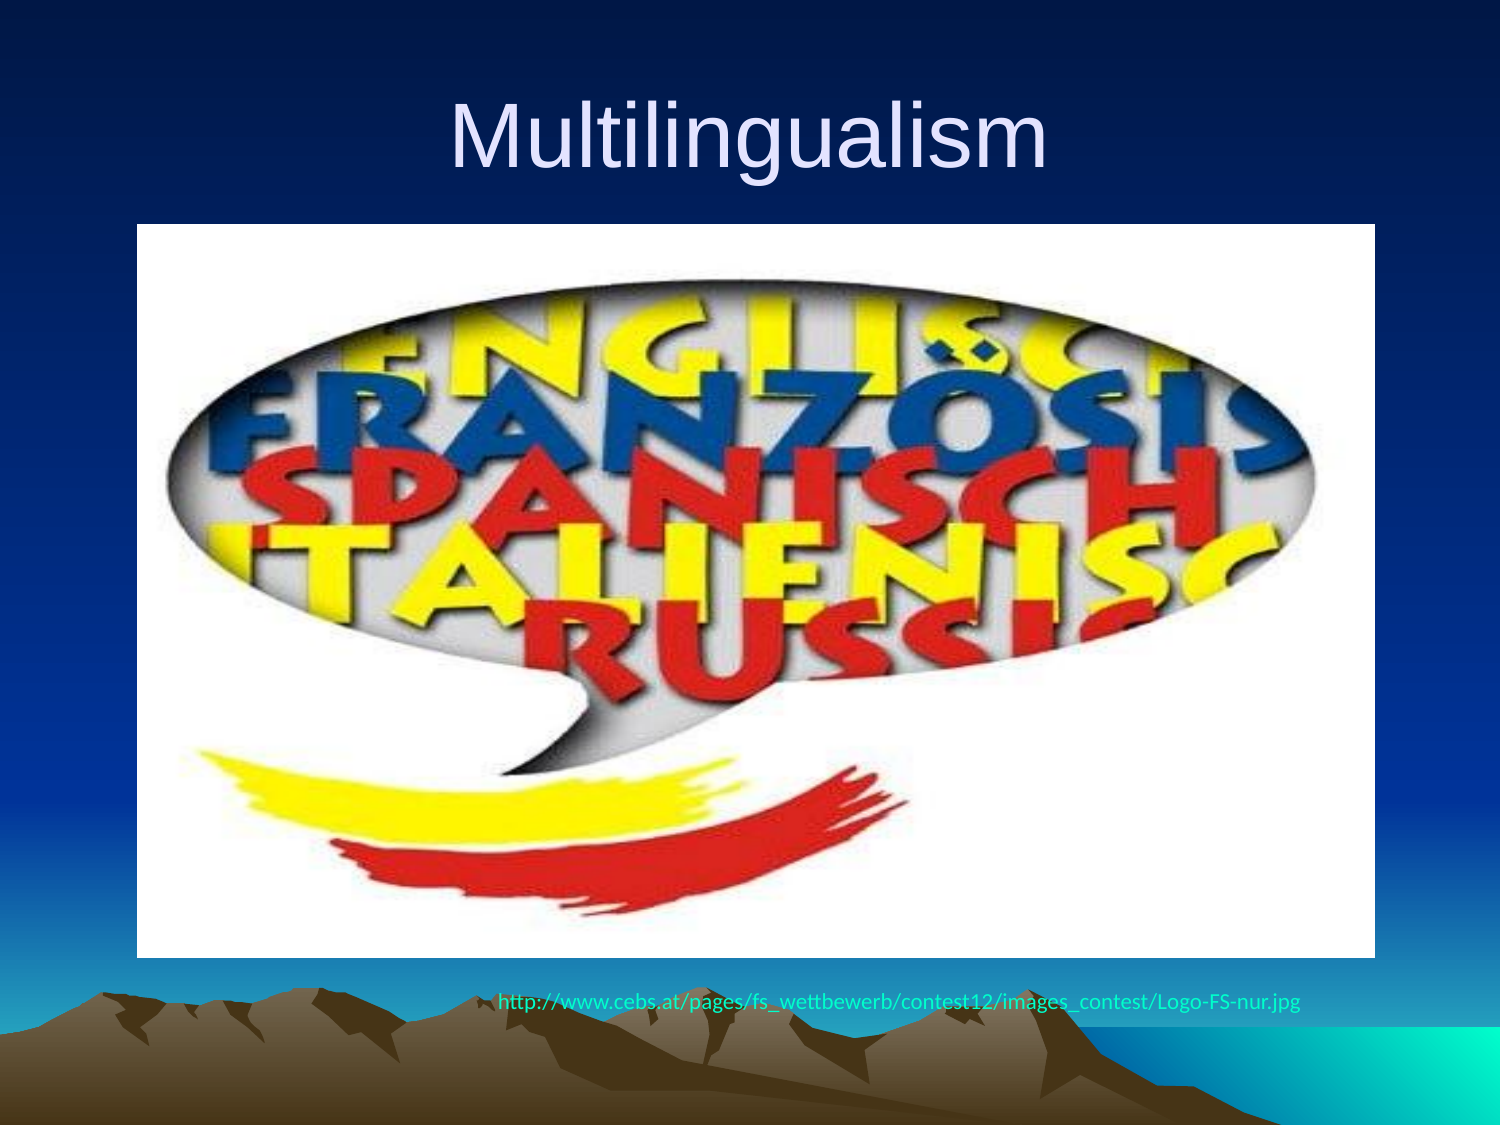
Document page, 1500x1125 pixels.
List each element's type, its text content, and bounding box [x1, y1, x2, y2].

picture [137, 224, 1376, 958]
title Multilingualism [74, 37, 1426, 226]
text_box http://www.cebs.at/pages/fs_wettbewerb/contest12/images_contest/Logo-FS-nur.jpg [482, 978, 1317, 1022]
